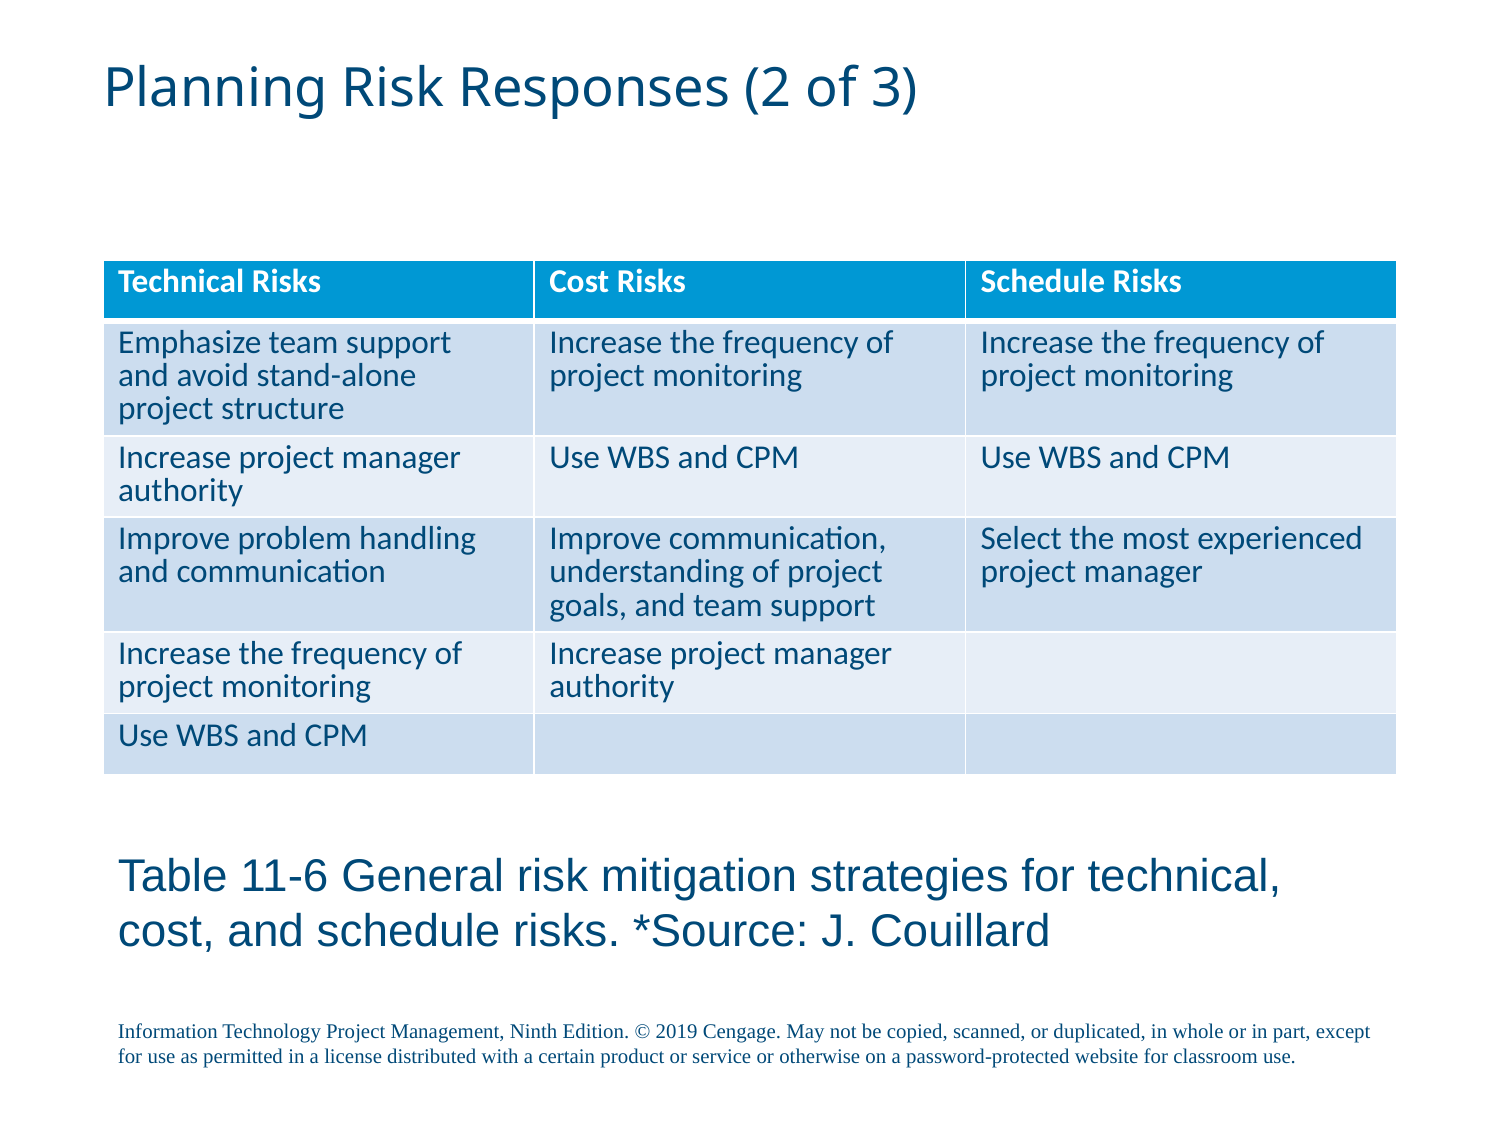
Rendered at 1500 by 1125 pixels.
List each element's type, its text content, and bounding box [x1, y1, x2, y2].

table_header Cost Risks [535, 261, 965, 318]
table_header Schedule Risks [966, 261, 1396, 318]
table_cell Increase project manager authority [535, 633, 965, 713]
table_cell [535, 714, 965, 774]
table_cell Select the most experienced project manager [966, 518, 1396, 631]
text_box Table 11-6 General risk mitigation strategies for technical, cost, and schedule risks. *Source: J. Couillard [103, 837, 1397, 963]
table_cell Increase the frequency of project monitoring [535, 324, 965, 435]
table_header Technical Risks [104, 261, 533, 318]
table_cell Improve problem handling and communication [104, 518, 533, 631]
table_cell Use WBS and CPM [966, 437, 1396, 516]
table_cell Improve communication, understanding of project goals, and team support [535, 518, 965, 631]
table_cell Use WBS and CPM [104, 714, 533, 774]
table_cell [966, 714, 1396, 774]
table_cell Emphasize team support and avoid stand-alone project structure [104, 324, 533, 435]
table_cell Use WBS and CPM [535, 437, 965, 516]
table_cell [966, 633, 1396, 713]
table_cell Increase project manager authority [104, 437, 533, 516]
footer Information Technology Project Management, Ninth Edition. © 2019 Cengage. May not be copied, scanned, or duplicated, in whole or in part, except for use as permitted in a license distributed with a certain product or service or otherwise on a password-protected website for classroom use. [103, 1009, 1397, 1070]
table_cell Increase the frequency of project monitoring [104, 633, 533, 713]
table_cell Increase the frequency of project monitoring [966, 324, 1396, 435]
title Planning Risk Responses (2 of 3) [103, 59, 1397, 259]
